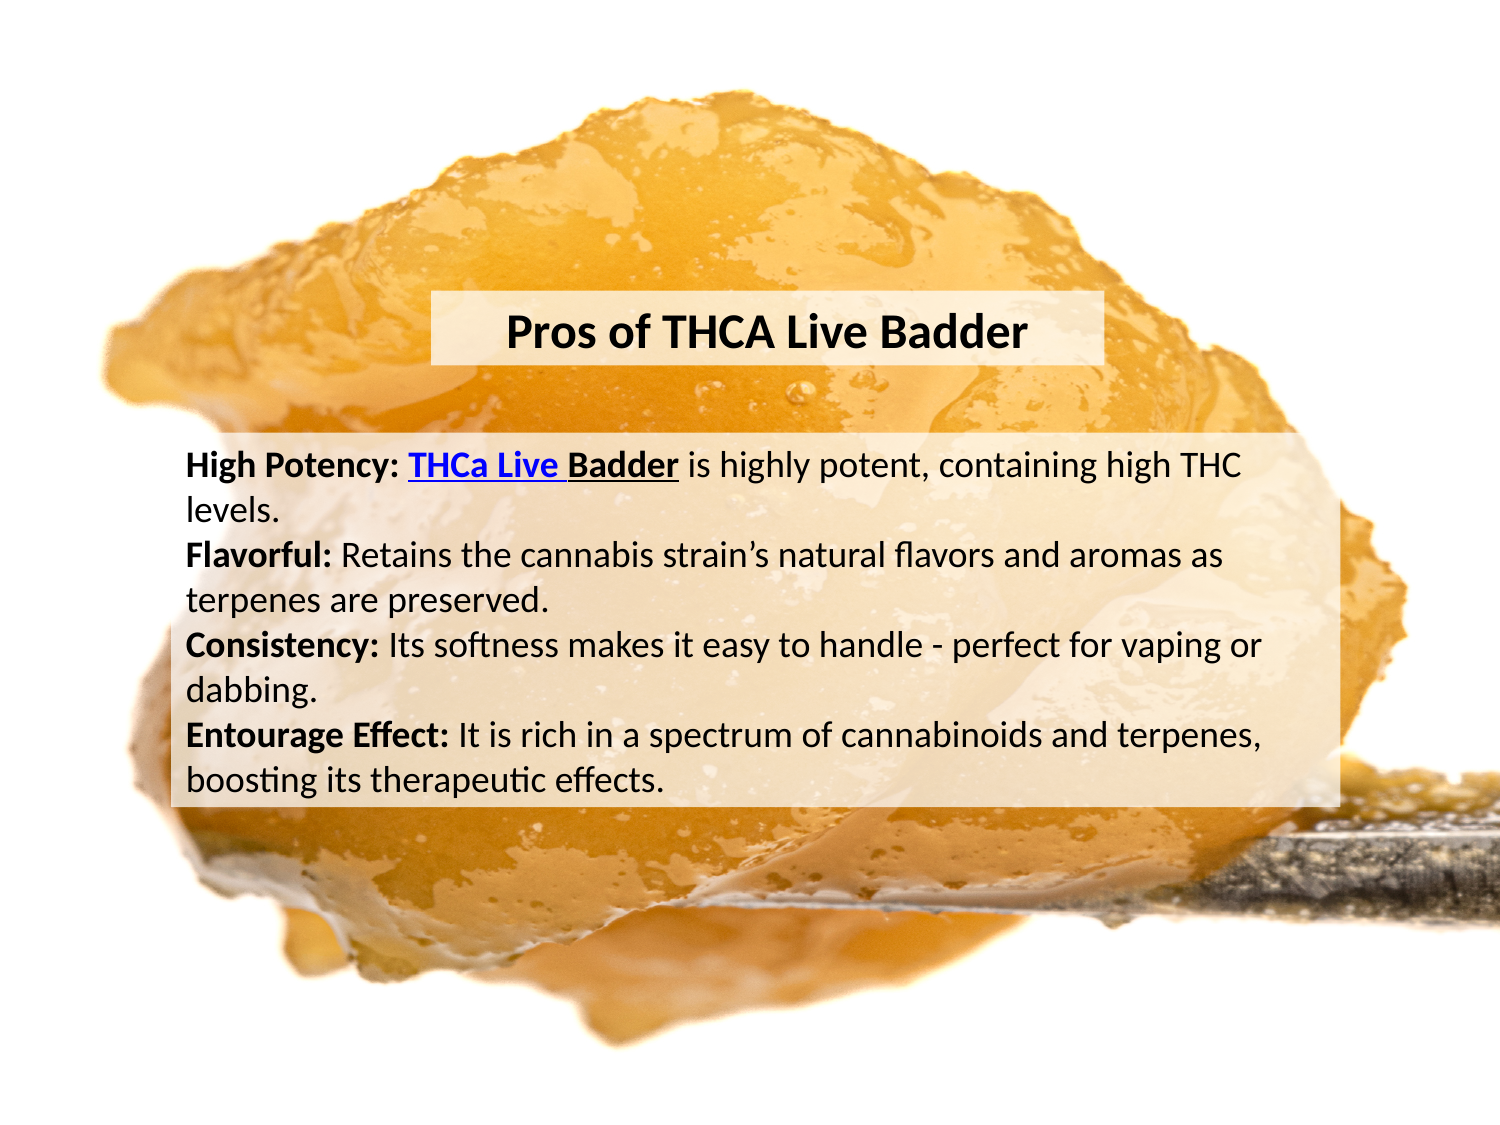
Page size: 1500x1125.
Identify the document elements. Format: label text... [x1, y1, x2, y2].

picture [0, 0, 1500, 1125]
text_box Pros of THCA Live Badder [431, 290, 1105, 366]
text_box High Potency: THCa Live Badder is highly potent, containing high THC levels. Flavorful: Retains the cannabis strain’s natural flavors and aromas as terpenes are preserved. Consistency: Its softness makes it easy to handle - perfect for vaping or dabbing. Entourage Effect: It is rich in a spectrum of cannabinoids and terpenes, boosting its therapeutic effects. [171, 432, 1341, 808]
